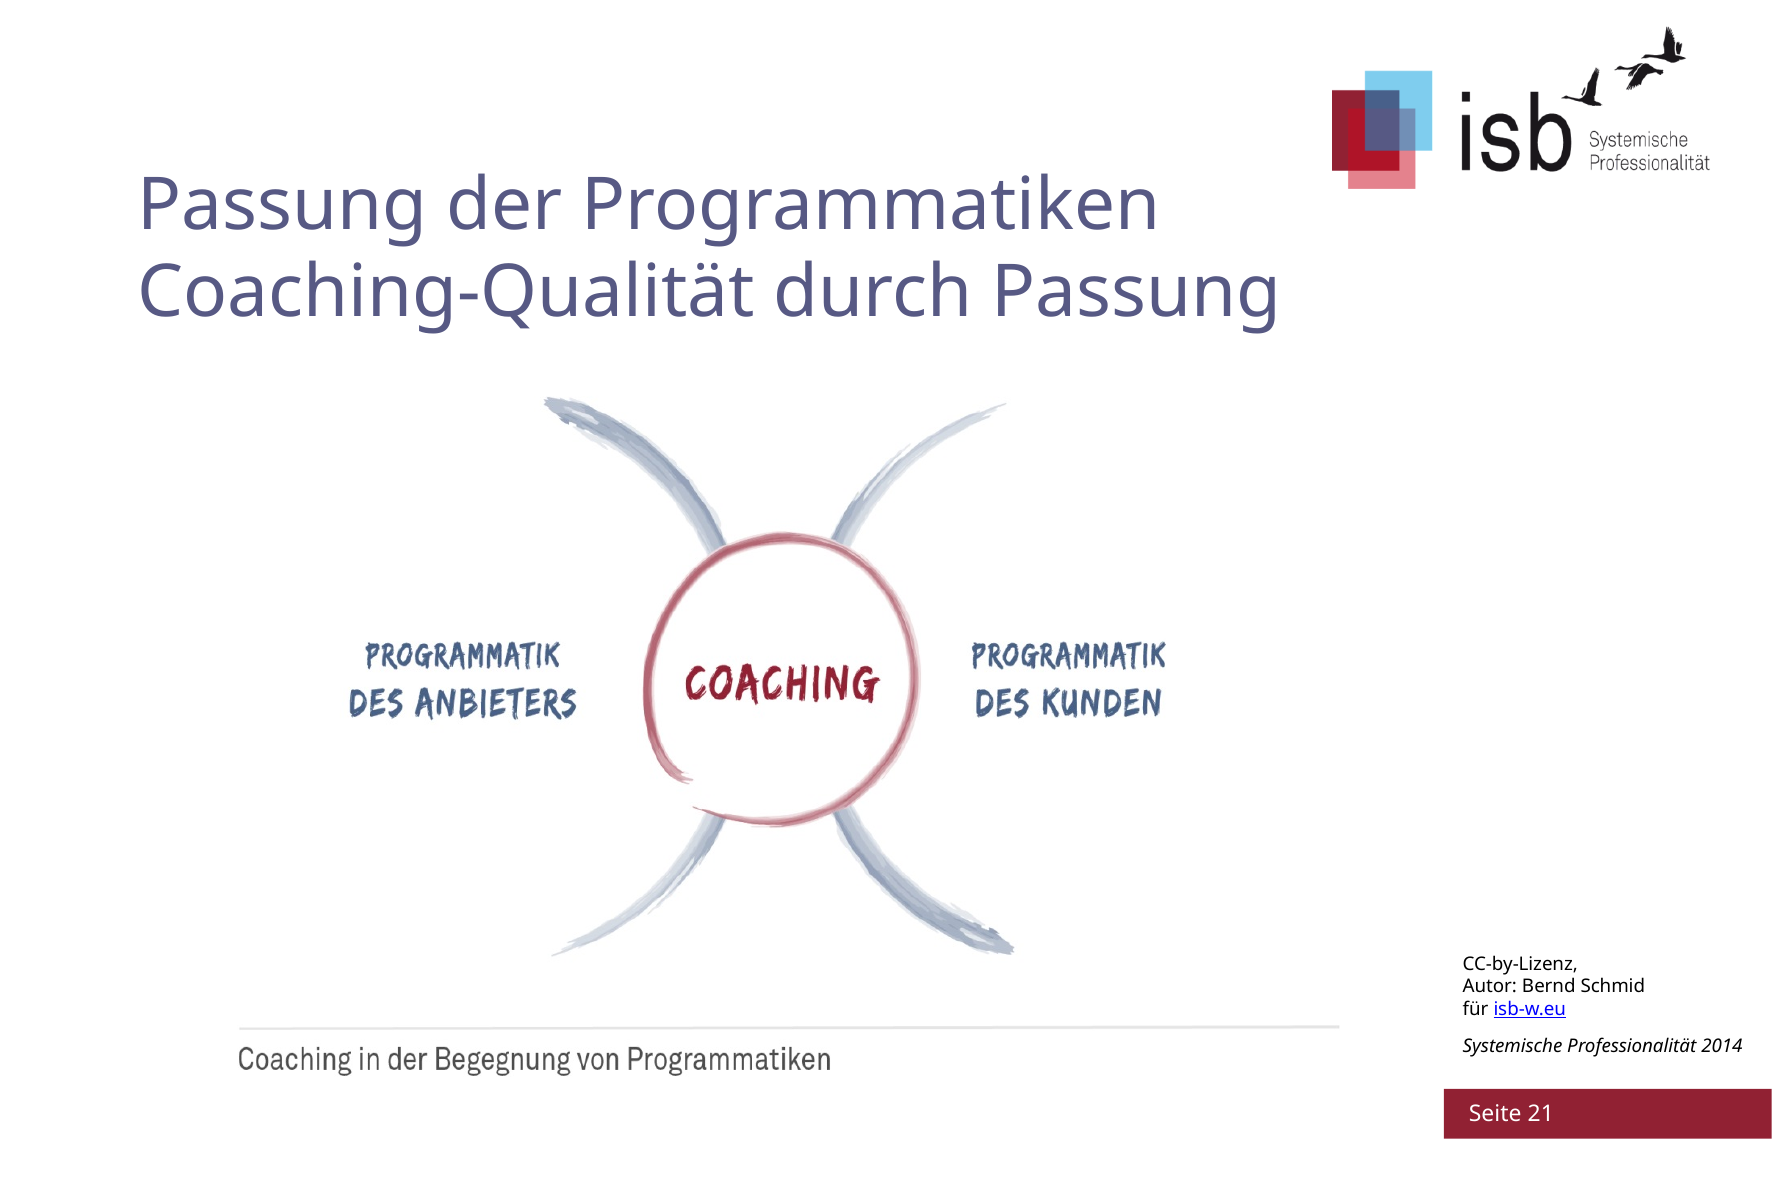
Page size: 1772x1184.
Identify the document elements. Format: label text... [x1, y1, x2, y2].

slide_number Seite 21 [1443, 1088, 1772, 1139]
title Passung der Programmatiken Coaching-Qualität durch Passung [118, 94, 1444, 393]
picture [1332, 20, 1725, 194]
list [198, 303, 1364, 1096]
